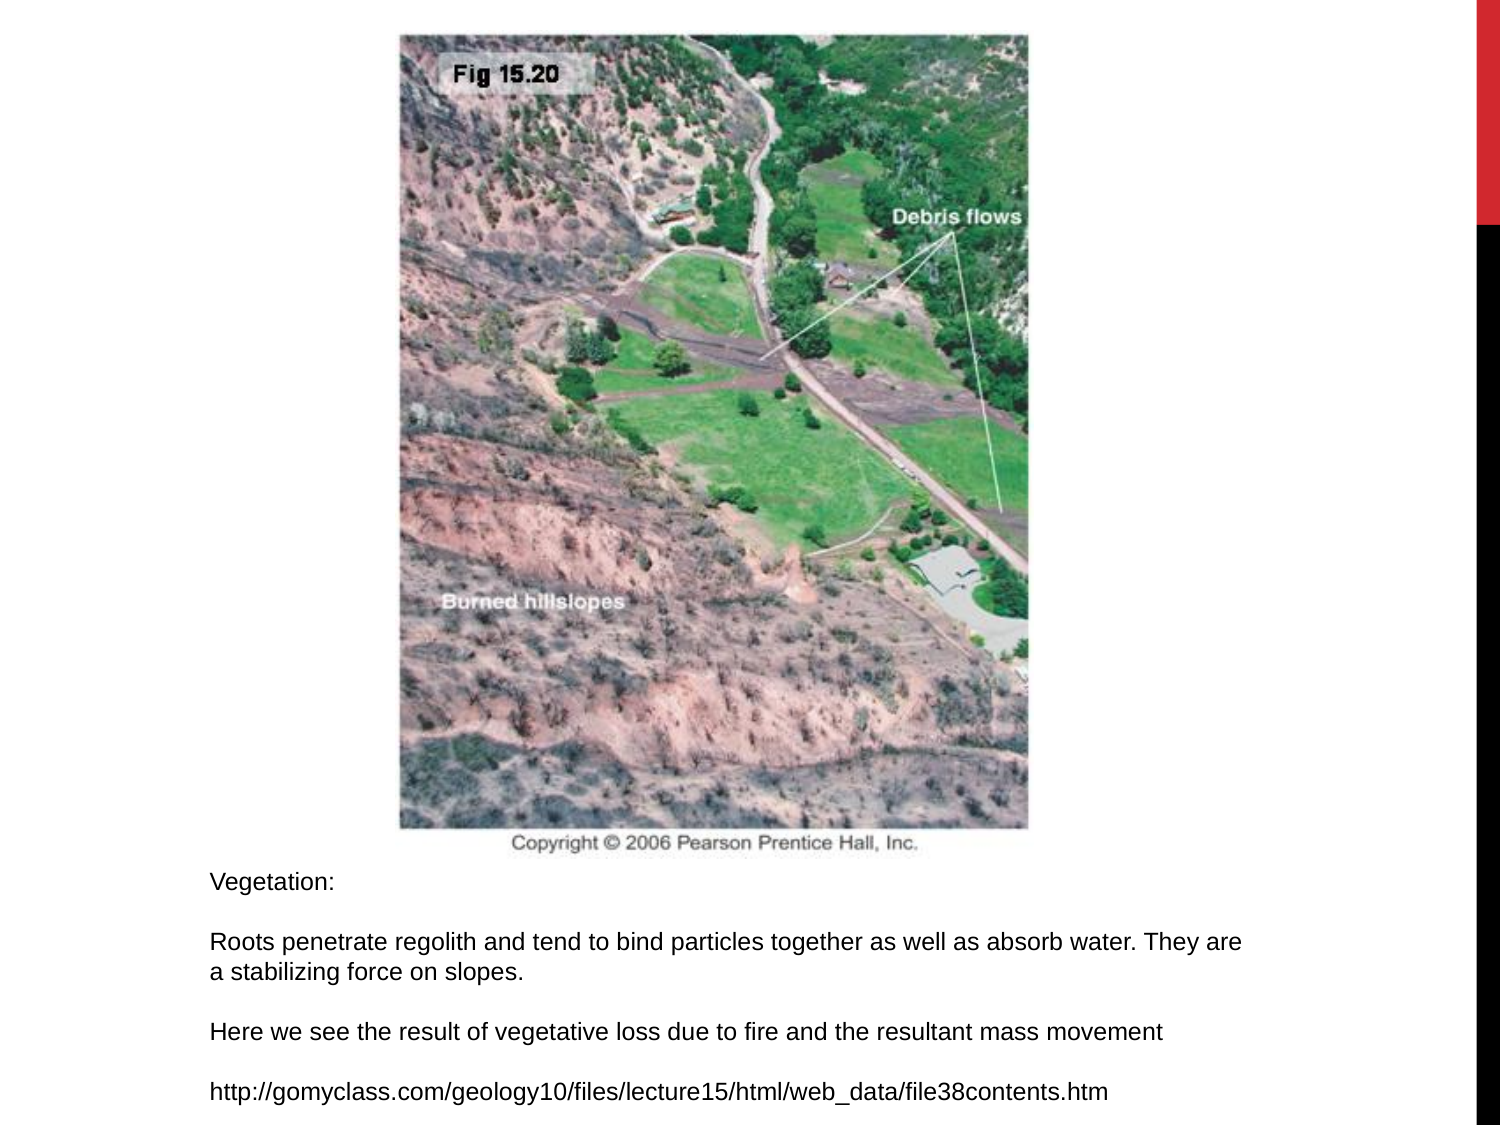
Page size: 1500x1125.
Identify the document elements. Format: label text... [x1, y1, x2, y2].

text_box Vegetation: Roots penetrate regolith and tend to bind particles together as well as absorb water. They are a stabilizing force on slopes. Here we see the result of vegetative loss due to fire and the resultant mass movement http://gomyclass.com/geology10/files/lecture15/html/web_data/file38contents.htm [194, 858, 1270, 1113]
picture [395, 30, 1034, 860]
